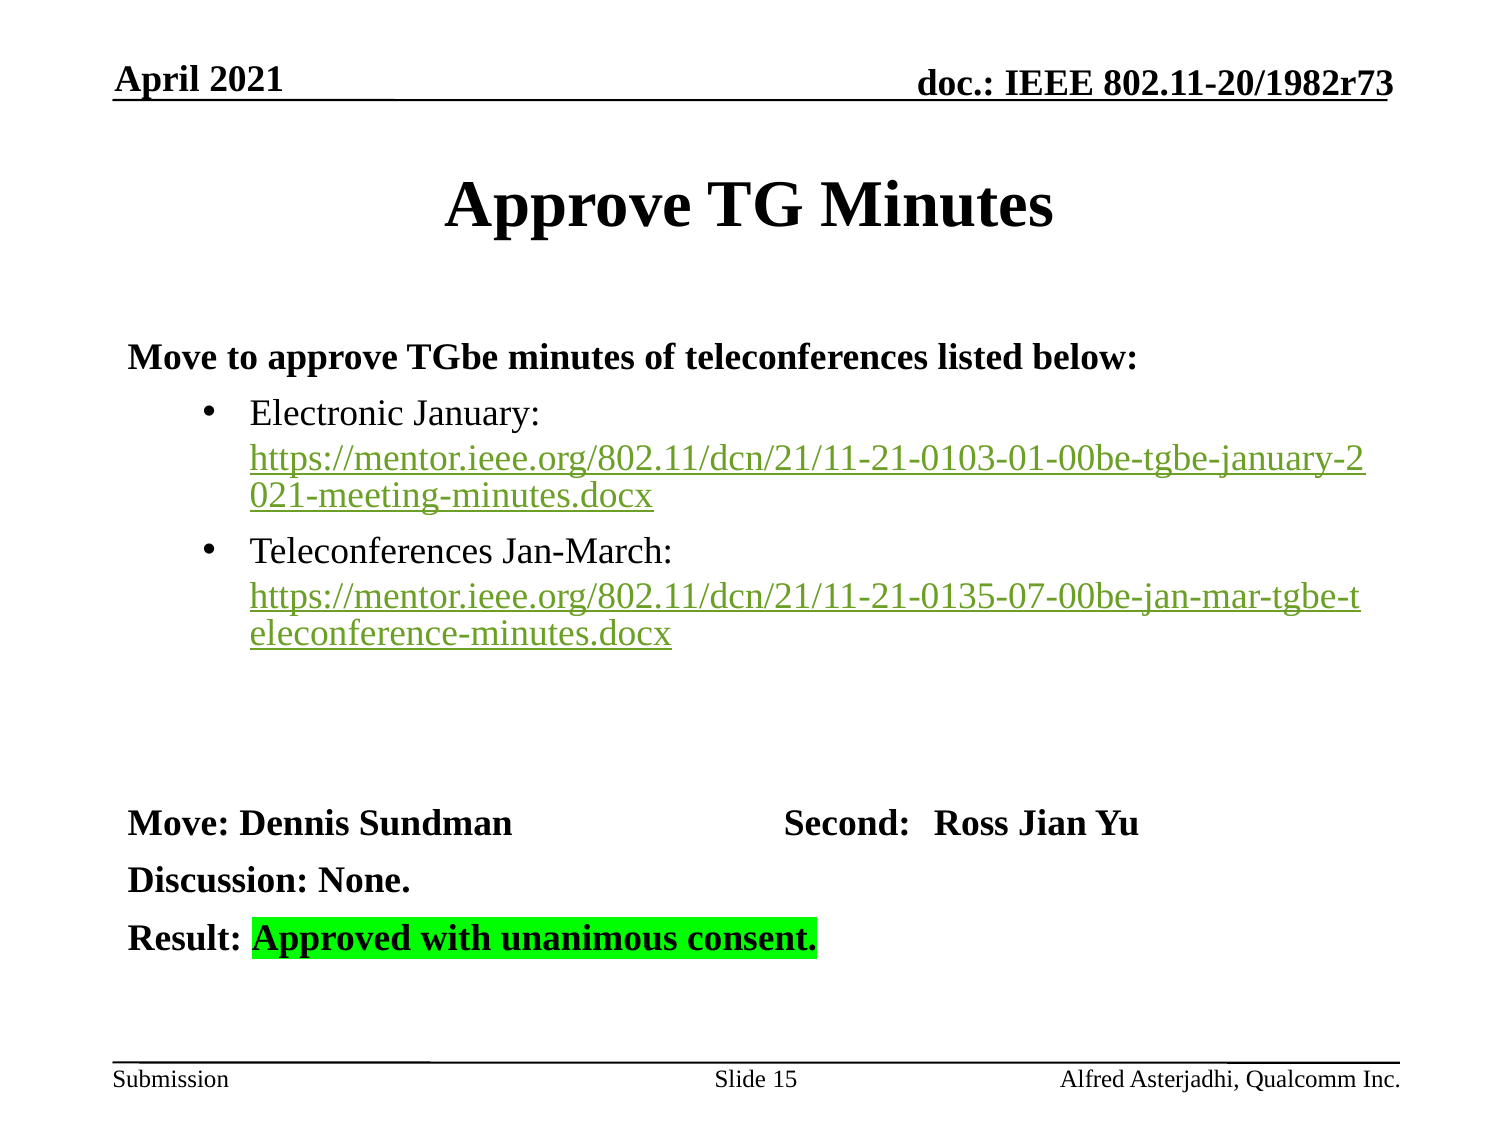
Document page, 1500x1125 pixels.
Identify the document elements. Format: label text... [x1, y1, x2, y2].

slide_number Slide 15 [712, 1061, 800, 1123]
list Move to approve TGbe minutes of teleconferences listed below: Electronic January: https://mentor.ieee.org/802.11/dcn/21/11-21-0103-01-00be-tgbe-january-2021-meeting-minutes.docx Teleconferences Jan-March: https://mentor.ieee.org/802.11/dcn/21/11-21-0135-07-00be-jan-mar-tgbe-teleconference-minutes.docx Move: Dennis Sundman Second: Ross Jian Yu Discussion: None. Result: Approved with unanimous consent. [112, 324, 1388, 1000]
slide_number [114, 54, 423, 100]
footer Alfred Asterjadhi, Qualcomm Inc. [878, 1061, 1402, 1093]
title Approve TG Minutes [112, 112, 1388, 288]
